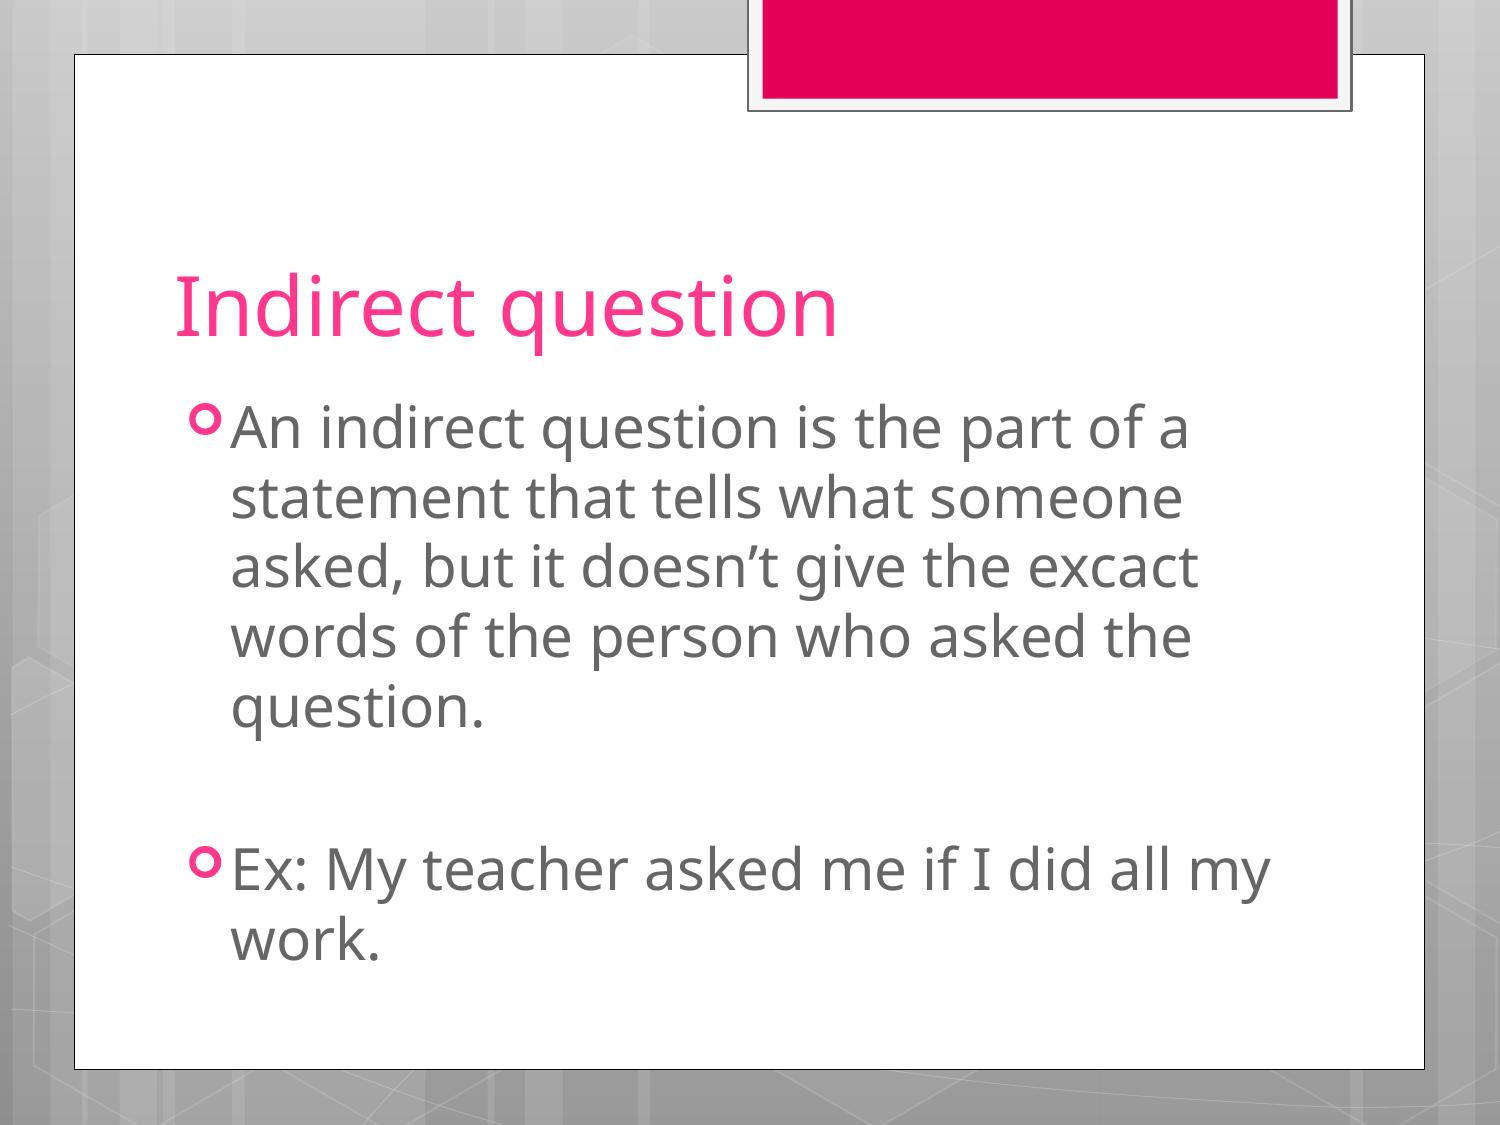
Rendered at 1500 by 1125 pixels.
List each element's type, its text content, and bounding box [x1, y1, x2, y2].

list An indirect question is the part of a statement that tells what someone asked, but it doesn’t give the excact words of the person who asked the question. Ex: My teacher asked me if I did all my work. [159, 382, 1376, 1125]
title Indirect question [159, 172, 1312, 361]
